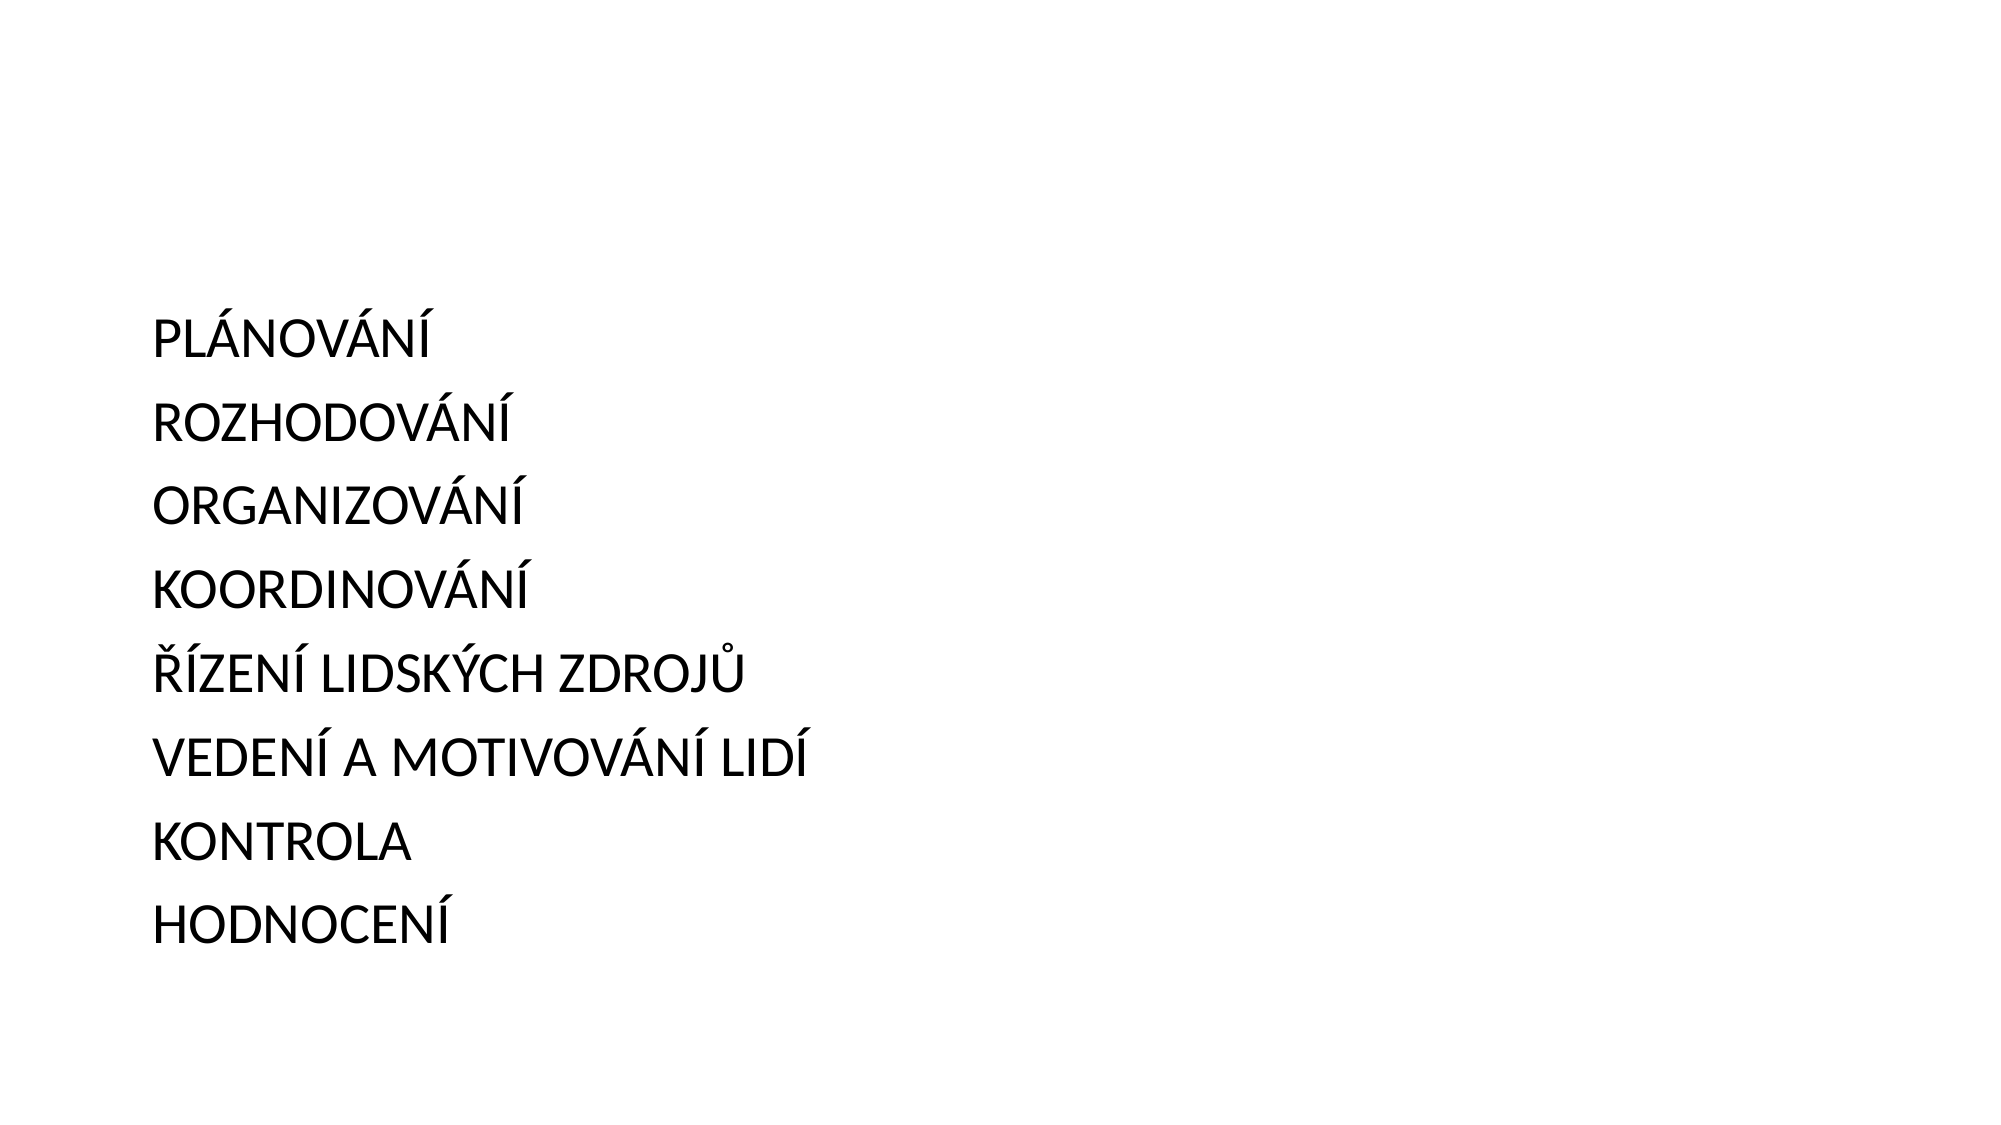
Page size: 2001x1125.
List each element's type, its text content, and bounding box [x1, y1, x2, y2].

list PLÁNOVÁNÍ ROZHODOVÁNÍ ORGANIZOVÁNÍ KOORDINOVÁNÍ ŘÍZENÍ LIDSKÝCH ZDROJŮ VEDENÍ A MOTIVOVÁNÍ LIDÍ KONTROLA HODNOCENÍ [137, 299, 1863, 1014]
